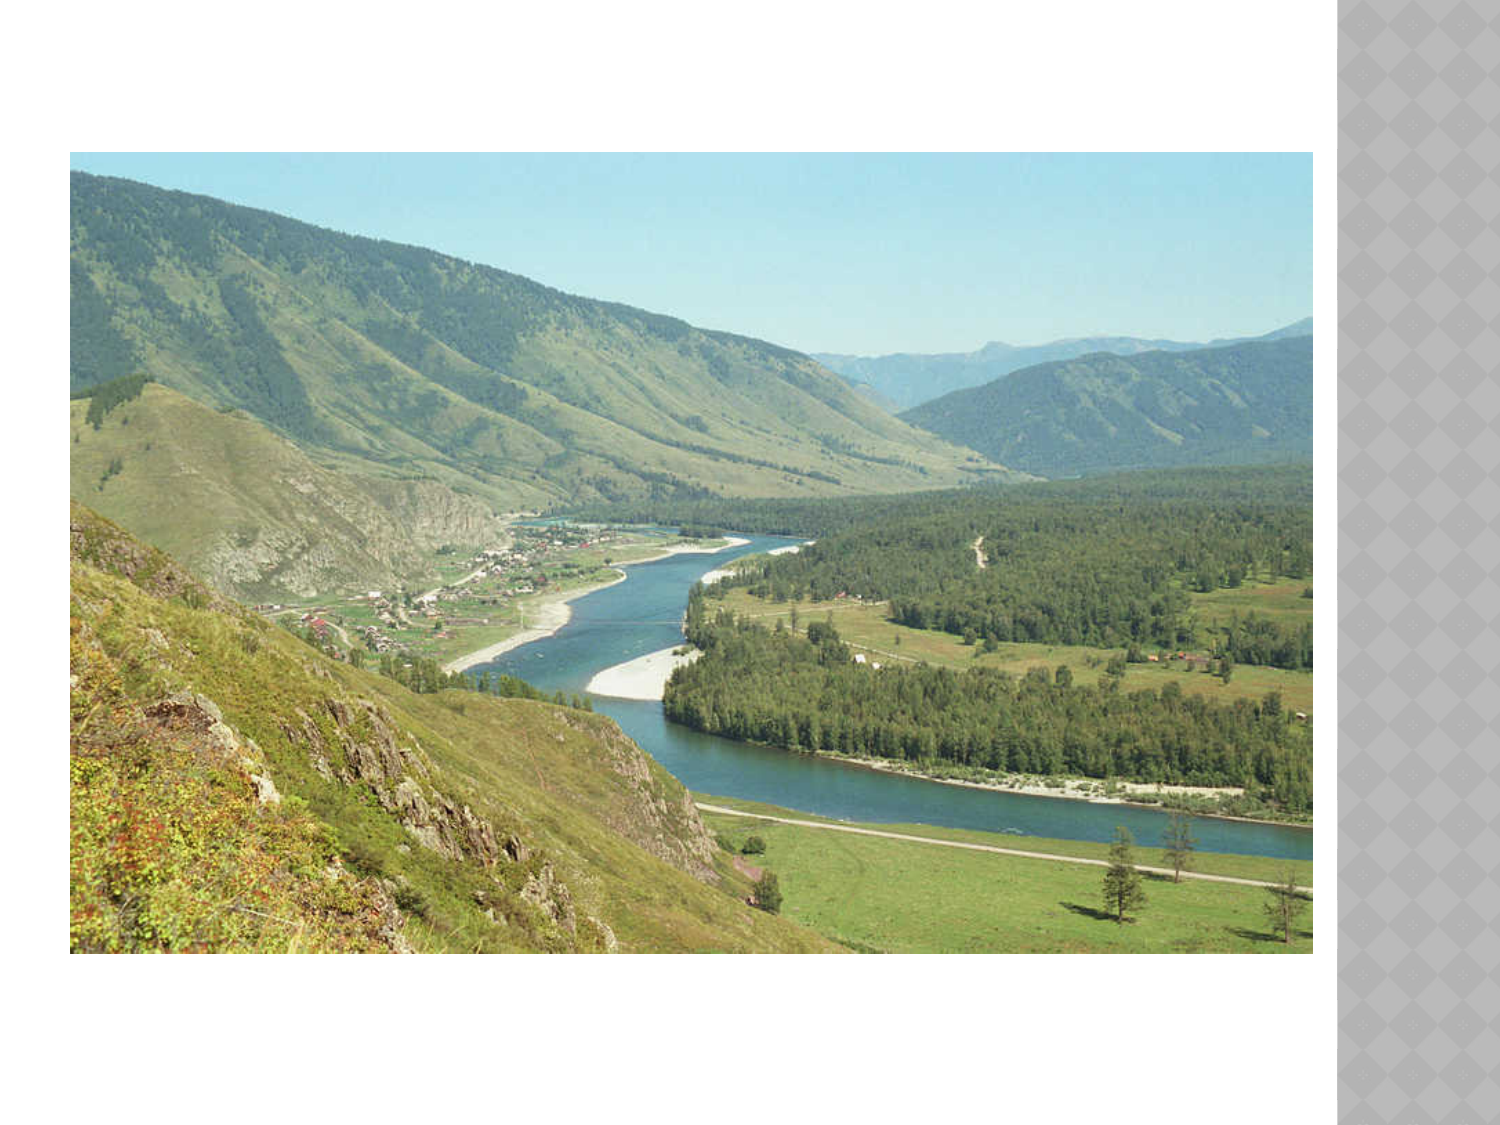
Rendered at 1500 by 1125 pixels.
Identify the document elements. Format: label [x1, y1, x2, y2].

picture [69, 151, 1314, 954]
